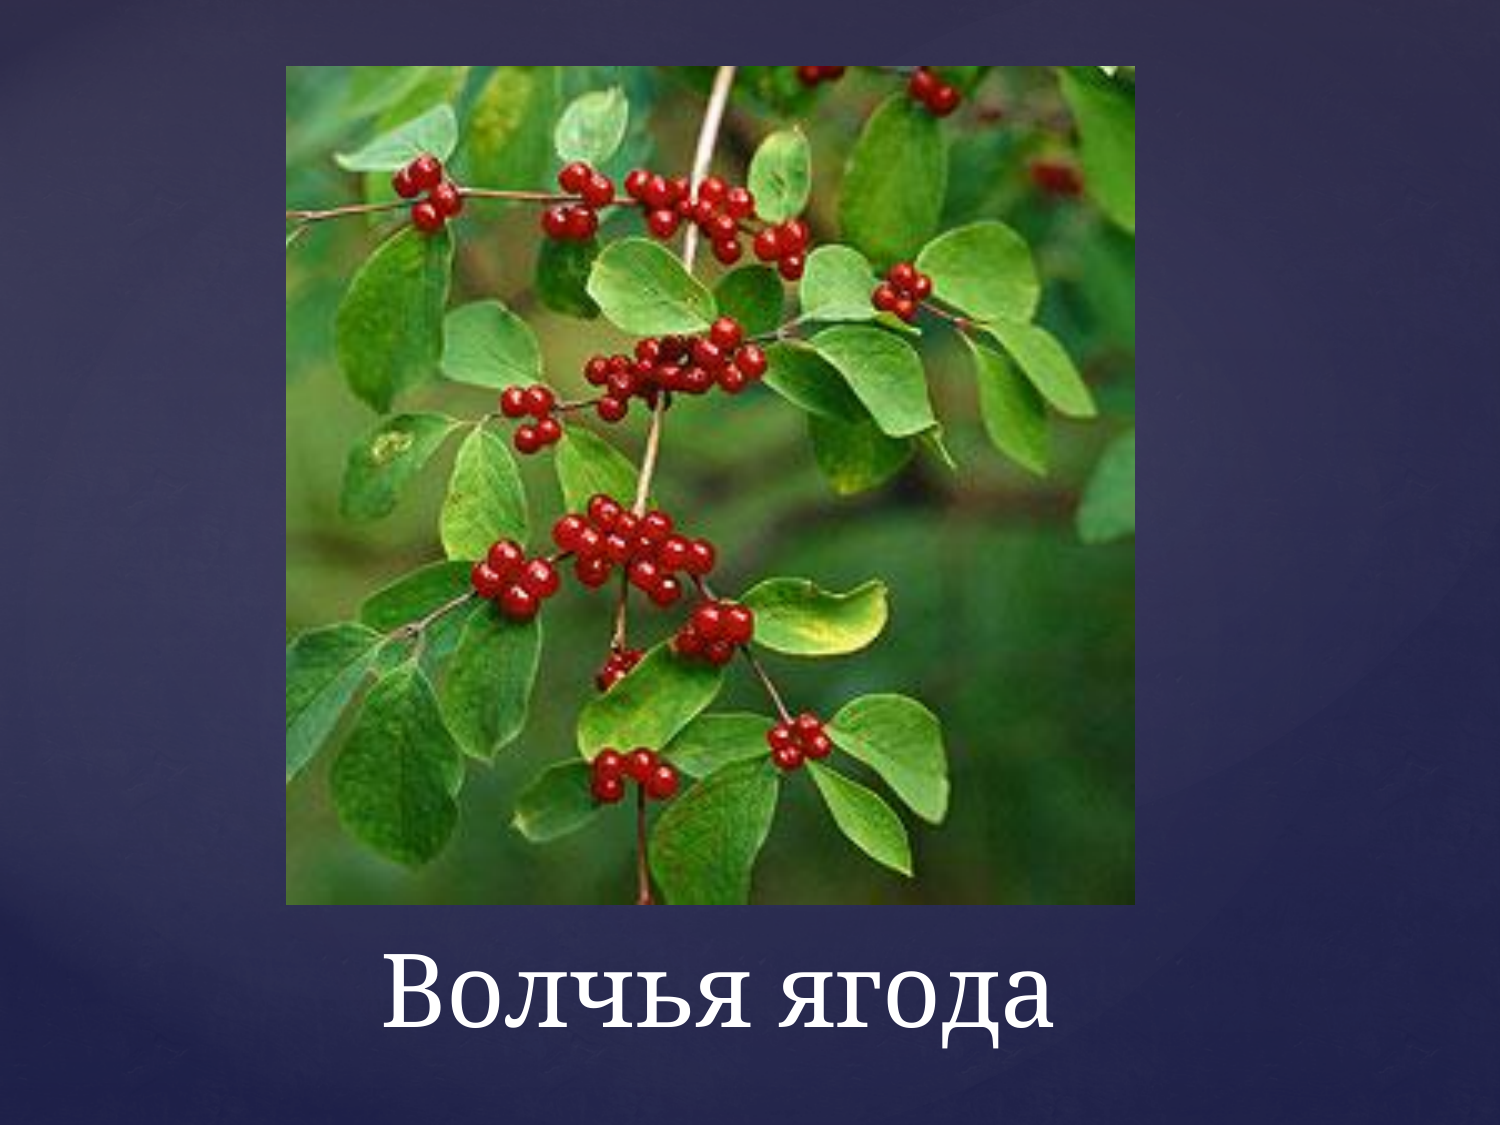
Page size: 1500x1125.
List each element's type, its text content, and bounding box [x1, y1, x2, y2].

title Волчья ягода [100, 905, 1338, 1056]
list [285, 65, 1136, 906]
